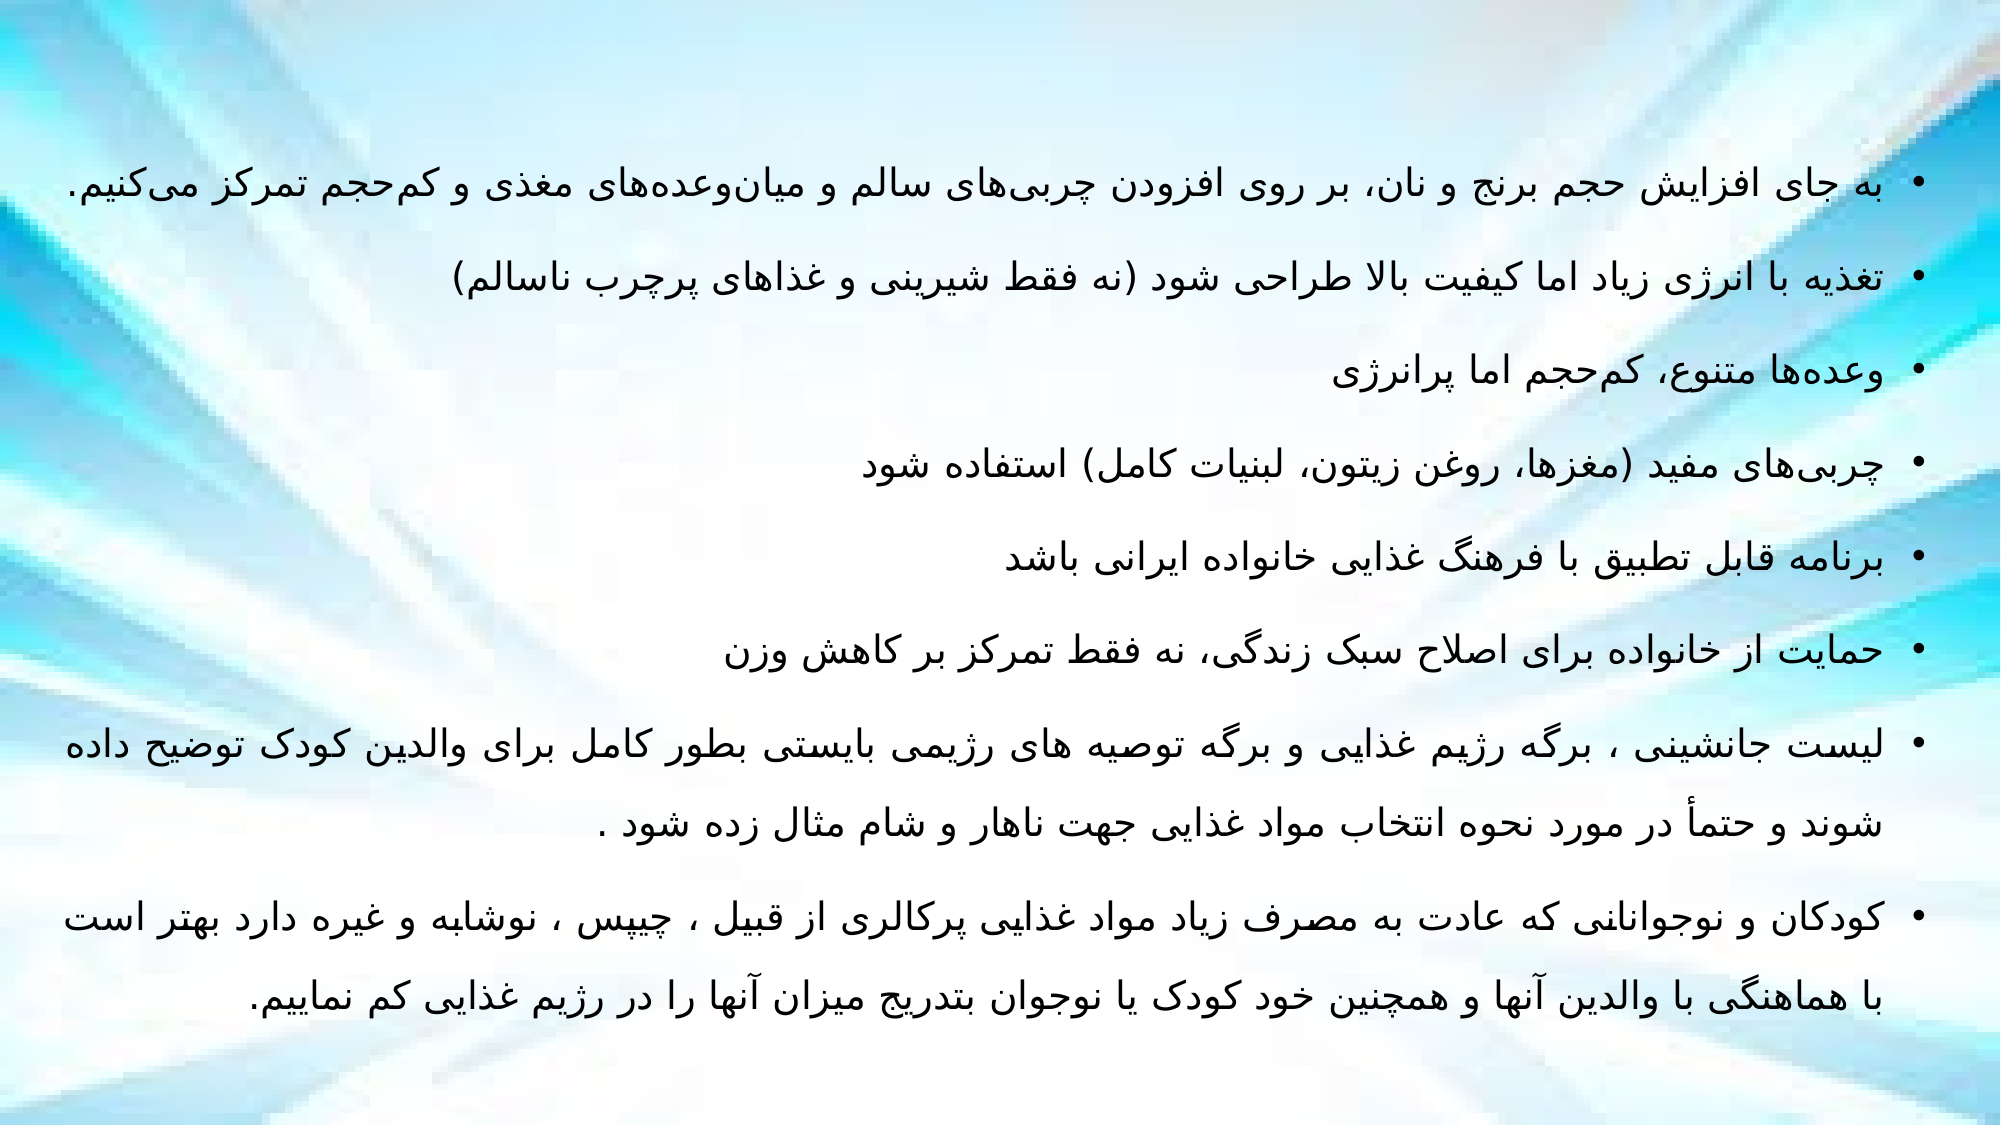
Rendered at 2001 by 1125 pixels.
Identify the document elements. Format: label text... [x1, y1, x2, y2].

picture [0, 0, 2001, 1125]
list به جای افزایش حجم برنج و نان، بر روی افزودن چربی‌های سالم و میان‌وعده‌های مغذی و کم‌حجم تمرکز می‌کنیم. تغذیه با انرژی زیاد اما کیفیت بالا طراحی شود (نه فقط شیرینی و غذاهای پرچرب ناسالم) وعده‌ها متنوع، کم‌حجم اما پرانرژی‌ چربی‌های مفید (مغزها، روغن زیتون، لبنیات کامل) استفاده شود برنامه قابل تطبیق با فرهنگ غذایی خانواده ایرانی باشد حمایت از خانواده برای اصلاح سبک زندگی، نه فقط تمرکز بر کاهش وزن لیست جانشینی ، برگه رژیم غذایی و برگه توصیه های رژیمی بایستی بطور کامل برای والدین کودک توضیح داده شوند و حتمأ در مورد نحوه انتخاب مواد غذایی جهت ناهار و شام مثال زده شود . کودکان و نوجوانانی که عادت به مصرف زیاد مواد غذایی پرکالری از قبیل ، چیپس ، نوشابه و غیره دارد بهتر است با هماهنگی با والدین آنها و همچنین خود کودک یا نوجوان بتدریج میزان آنها را در رژیم غذایی کم نماییم. [48, 117, 1937, 1060]
